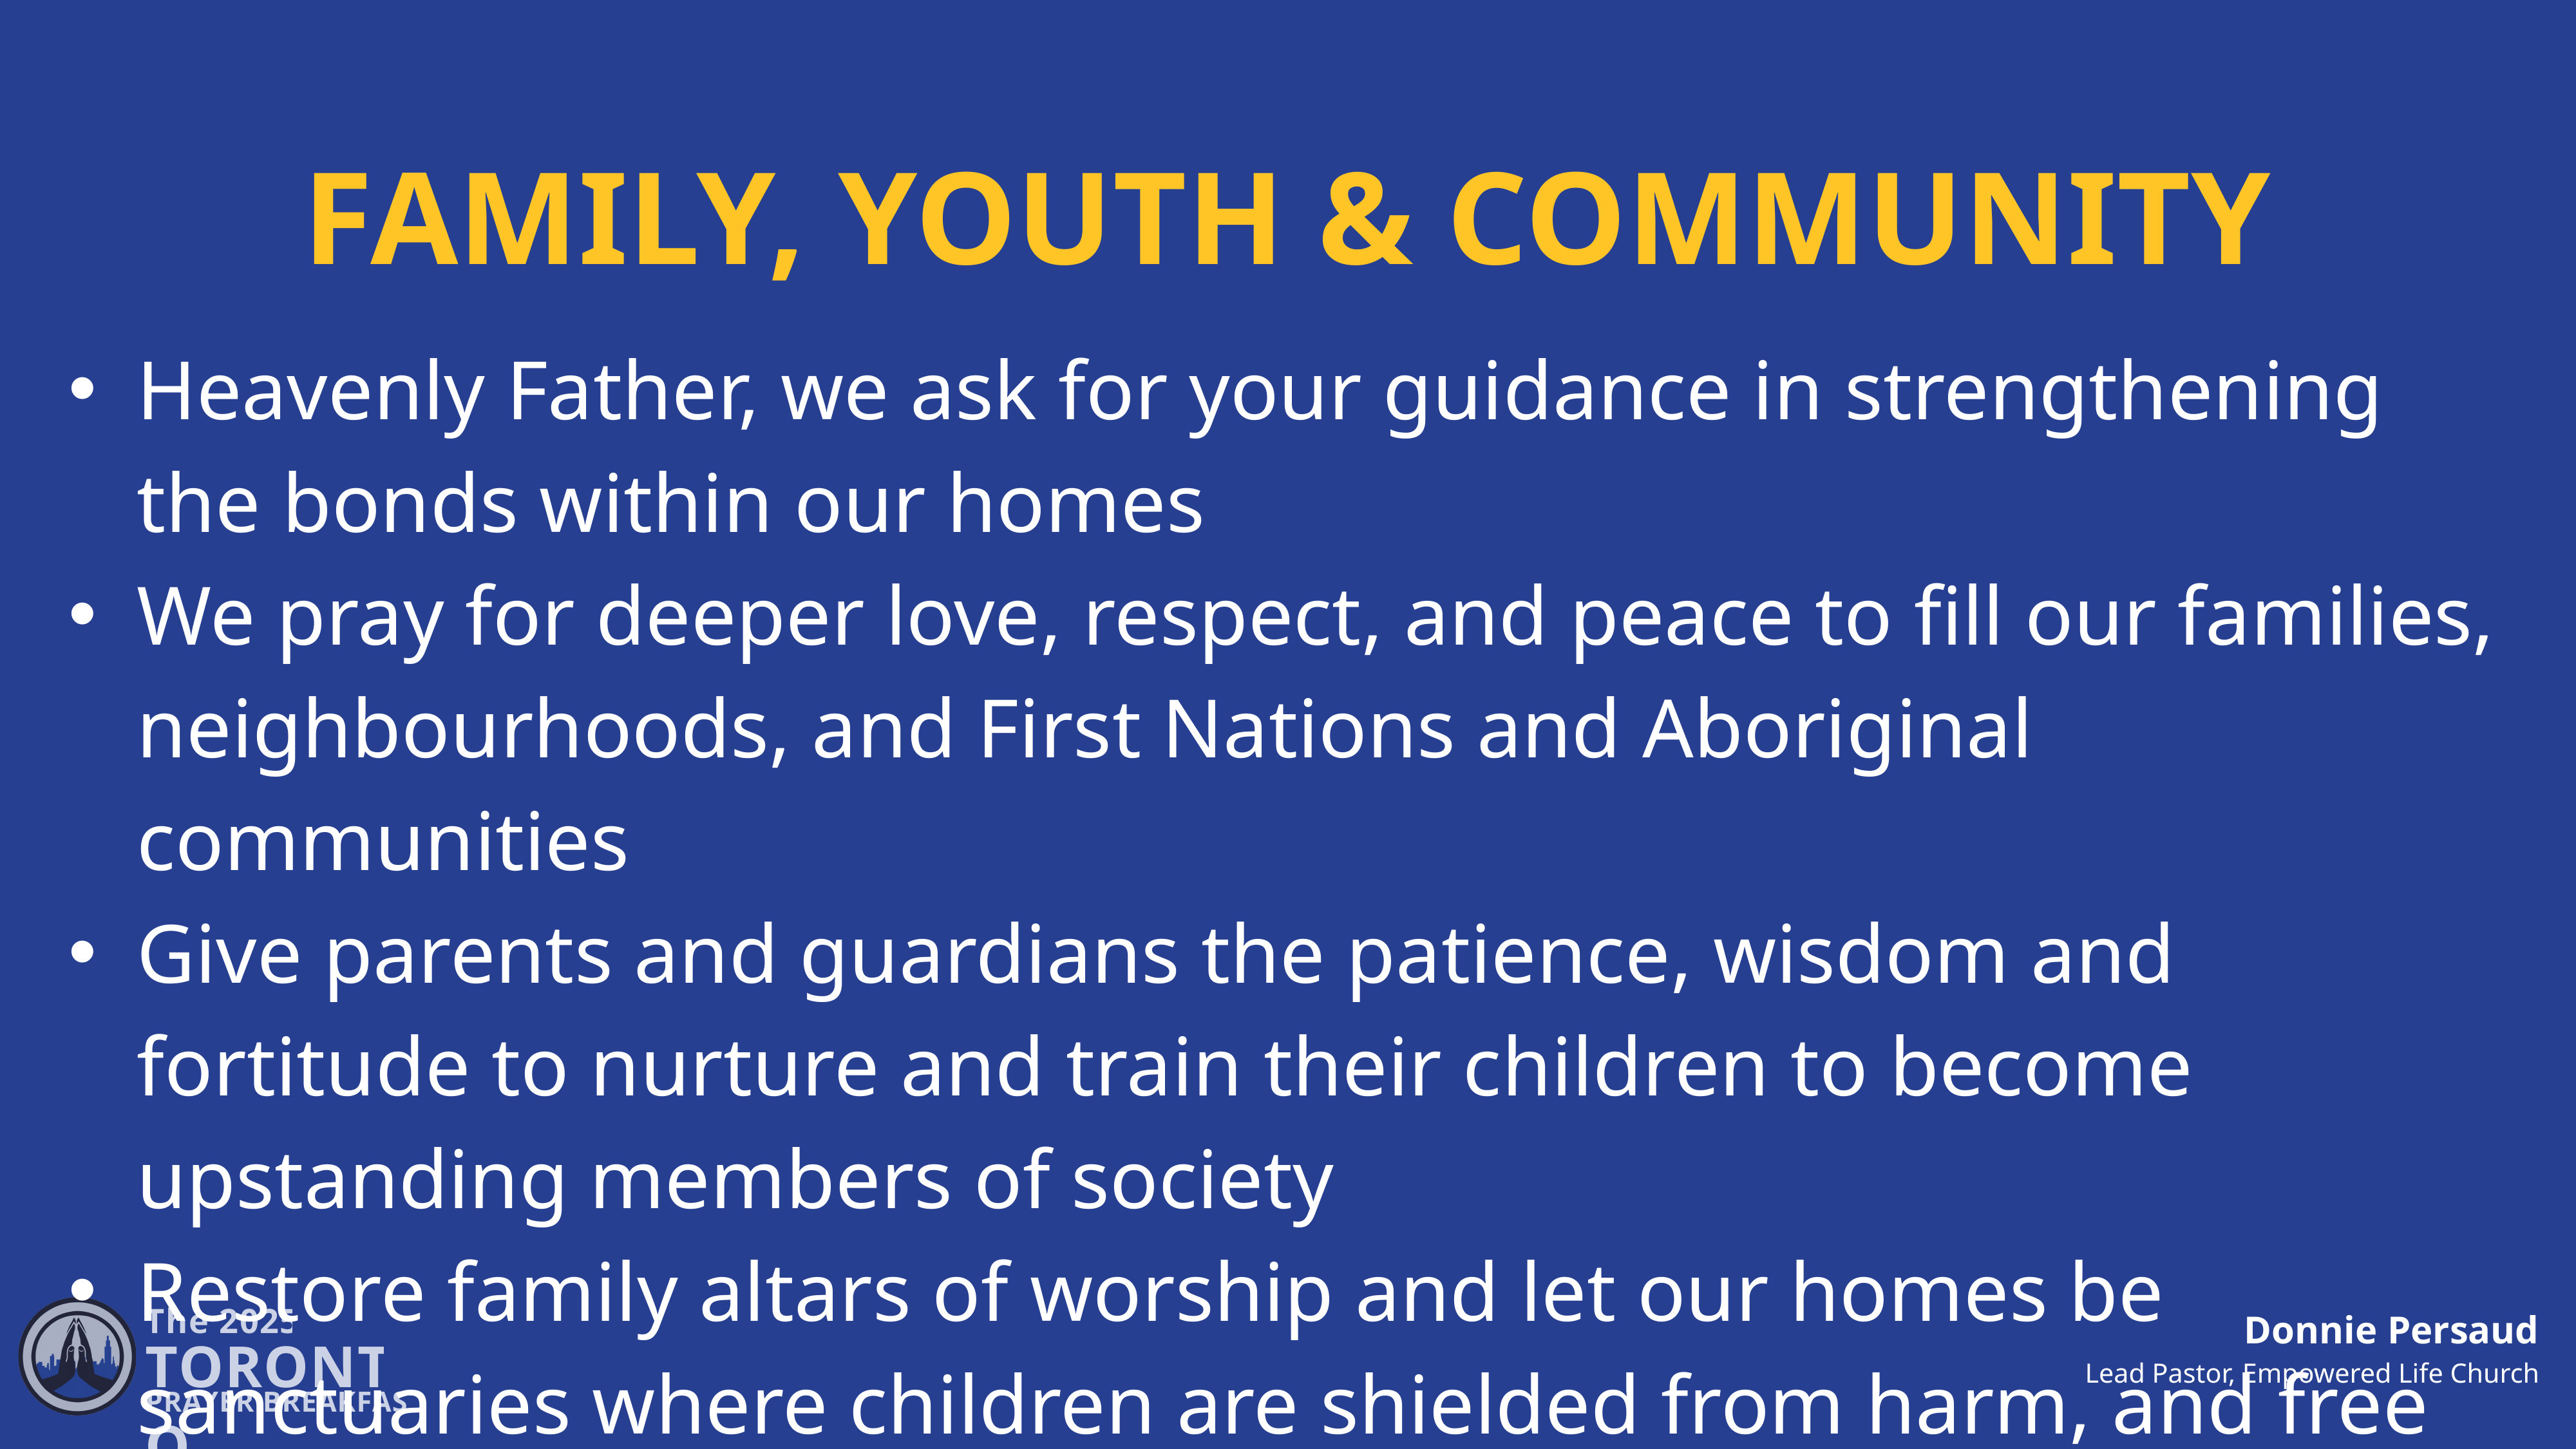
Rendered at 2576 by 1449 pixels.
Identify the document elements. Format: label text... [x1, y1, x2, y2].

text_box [18, 1297, 427, 1416]
text_box FAMILY, YOUTH & COMMUNITY [80, 111, 2496, 290]
text_box Donnie Persaud Lead Pastor, Empowered Life Church [2528, 1299, 2539, 1389]
text_box Heavenly Father, we ask for your guidance in strengthening the bonds within our homes We pray for deeper love, respect, and peace to fill our families, neighbourhoods, and First Nations and Aboriginal communities Give parents and guardians the patience, wisdom and fortitude to nurture and train their children to become upstanding members of society Restore family altars of worship and let our homes be sanctuaries where children are shielded from harm, and free from all forms of abuse [0, 323, 2528, 1449]
